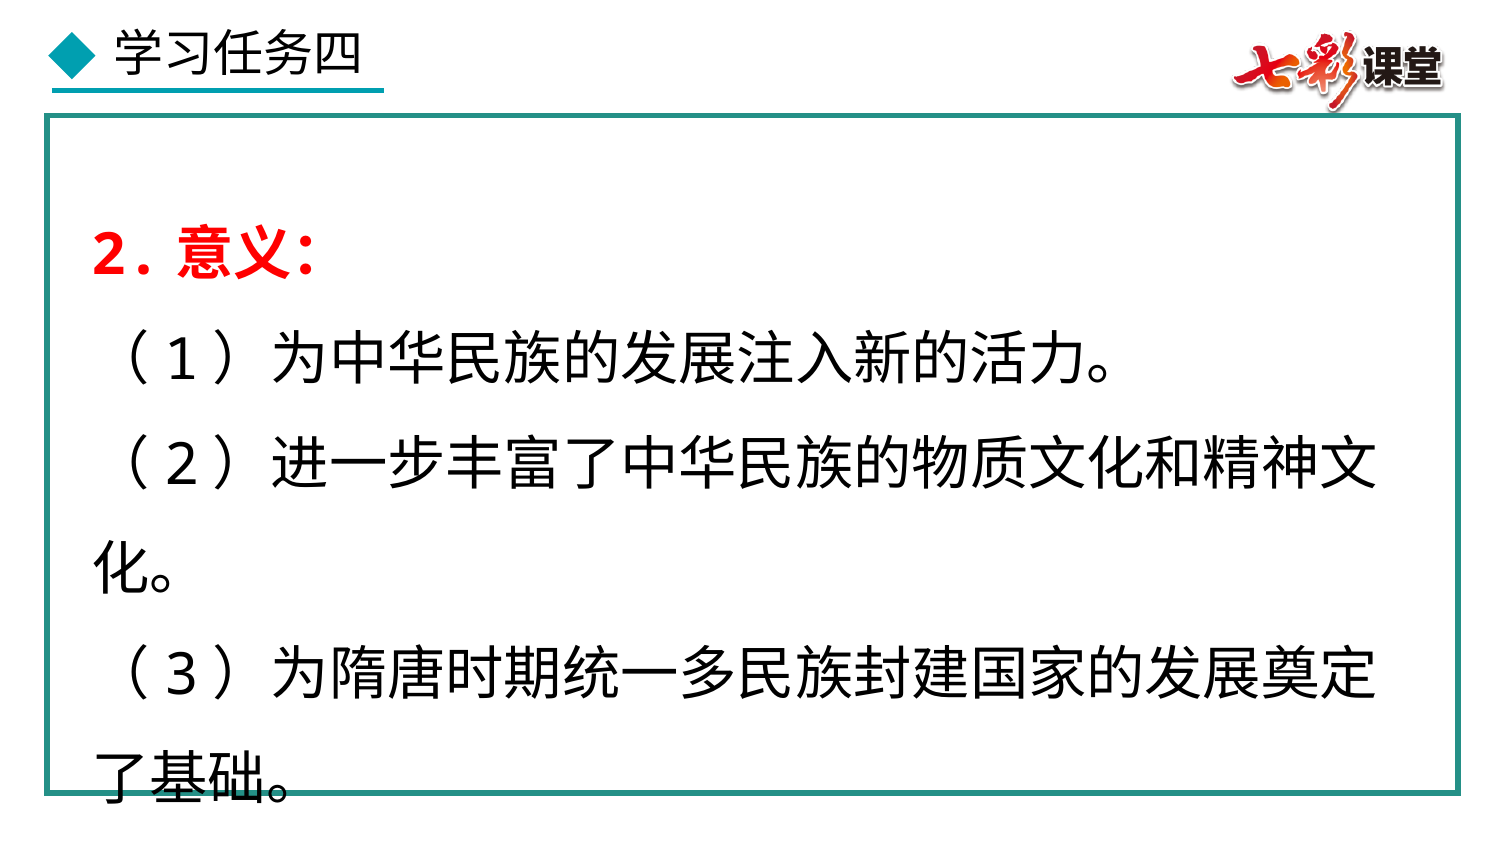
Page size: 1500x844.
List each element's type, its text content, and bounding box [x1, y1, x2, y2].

text_box 2.意义： （1）为中华民族的发展注入新的活力。 （2）进一步丰富了中华民族的物质文化和精神文化。 （3）为隋唐时期统一多民族封建国家的发展奠定了基础。 [76, 173, 1447, 819]
picture [1228, 26, 1449, 113]
